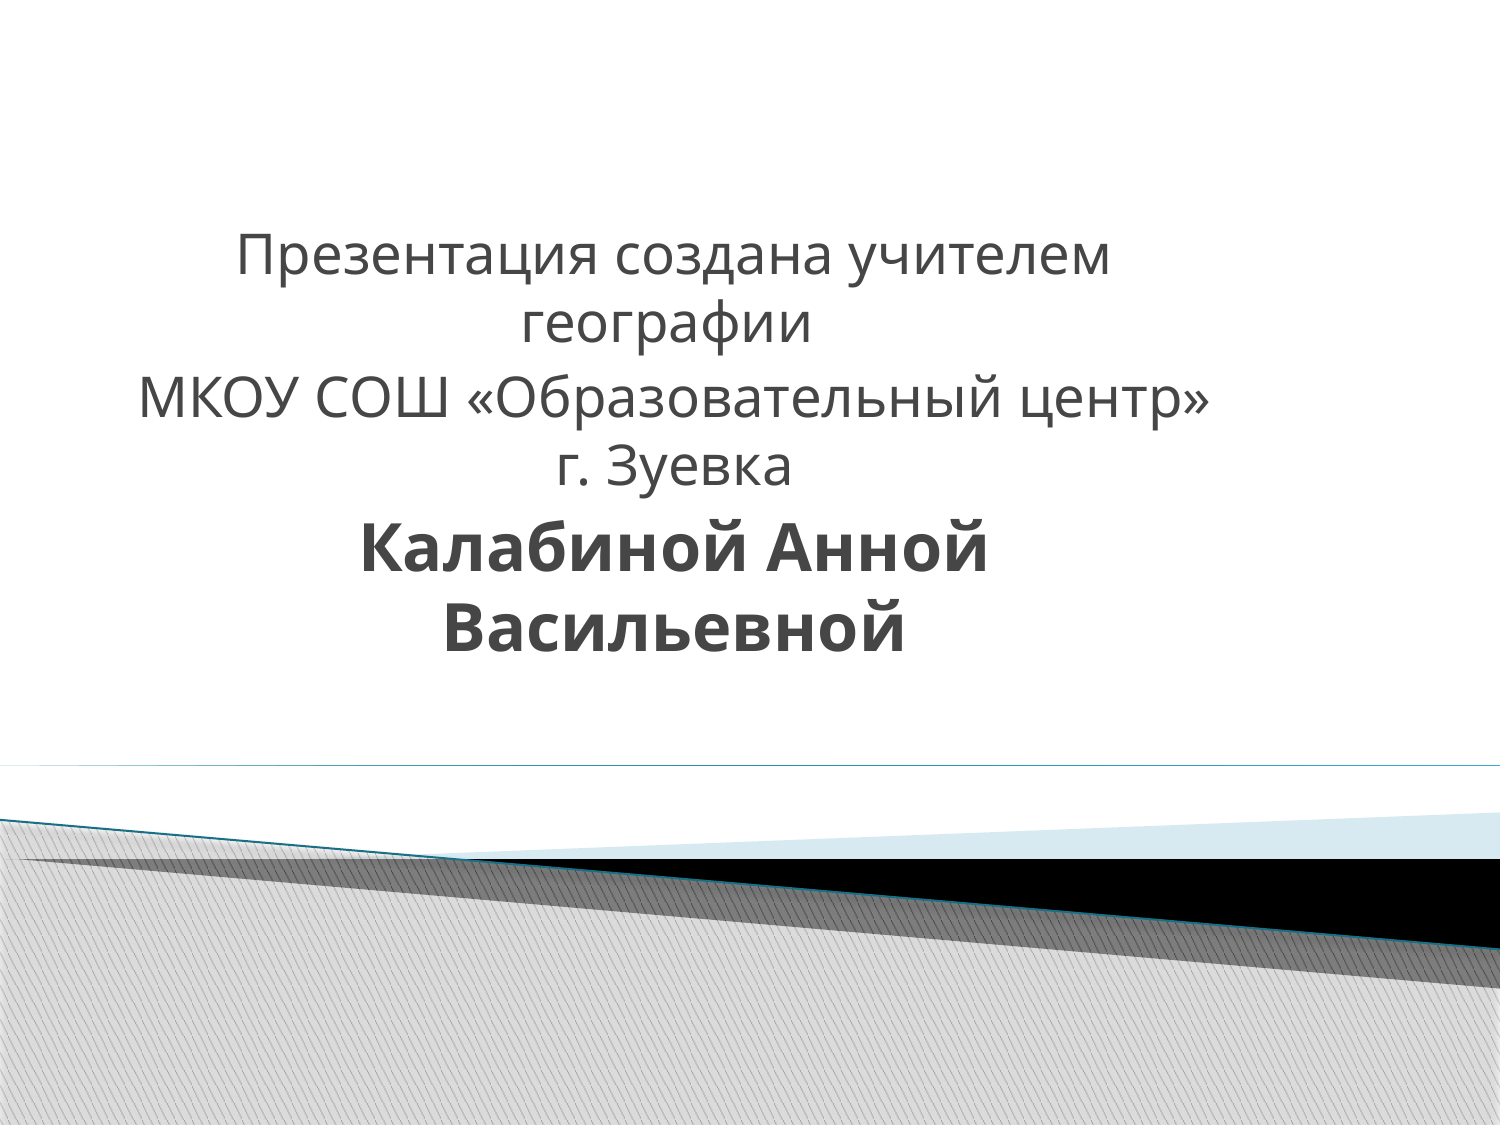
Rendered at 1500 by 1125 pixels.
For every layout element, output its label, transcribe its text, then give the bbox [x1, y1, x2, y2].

picture [5, 859, 1500, 989]
subtitle Презентация создана учителем географии МКОУ СОШ «Образовательный центр» г. Зуевка Калабиной Анной Васильевной [117, 210, 1243, 821]
